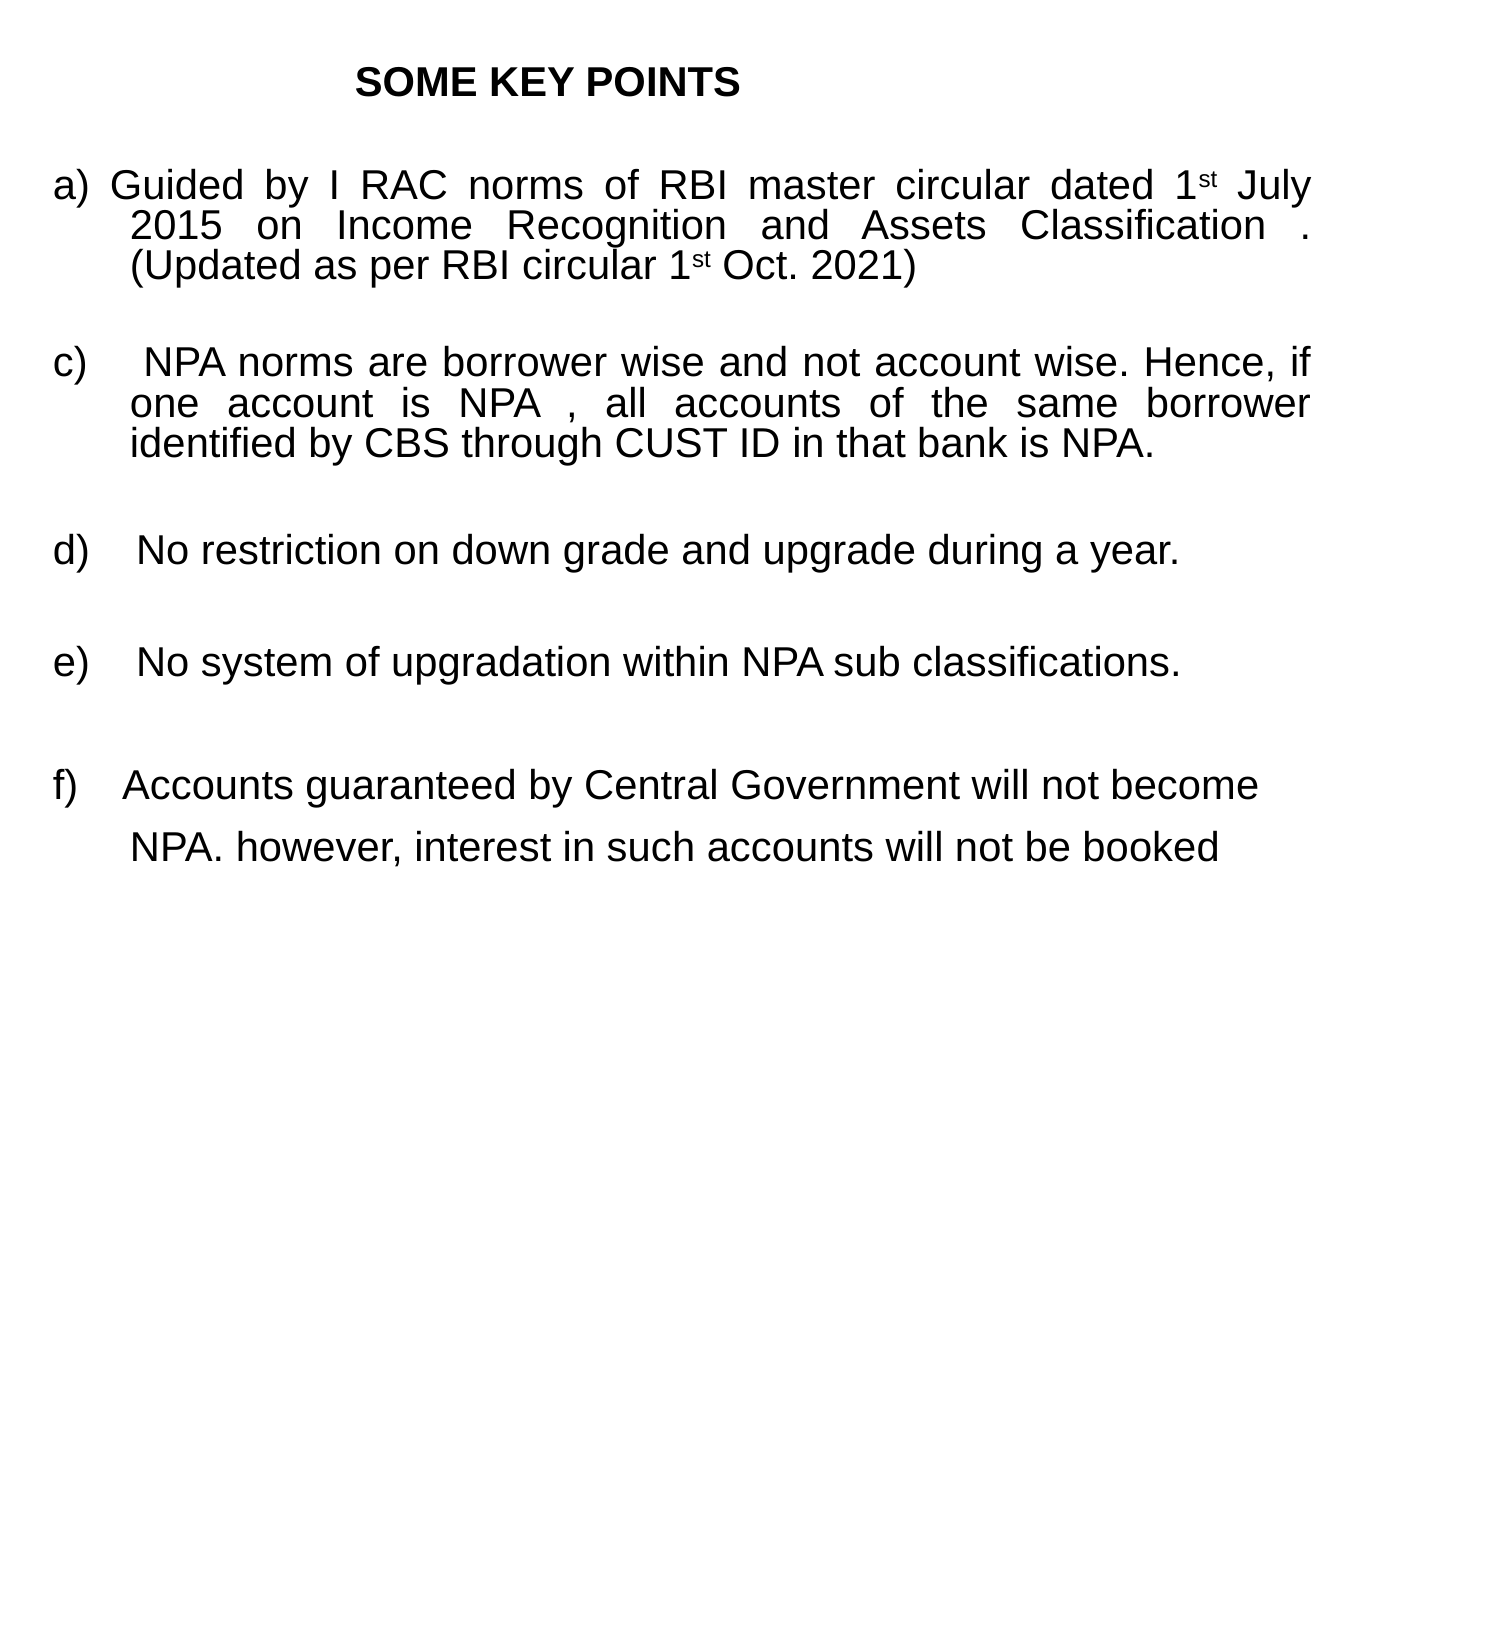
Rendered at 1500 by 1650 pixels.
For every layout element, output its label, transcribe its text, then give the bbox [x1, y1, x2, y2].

text_box a) Guided by I RAC norms of RBI master circular dated 1st July 2015 on Income Recognition and Assets Classification . (Updated as per RBI circular 1st Oct. 2021) c) NPA norms are borrower wise and not account wise. Hence, if one account is NPA , all accounts of the same borrower identified by CBS through CUST ID in that bank is NPA. d) No restriction on down grade and upgrade during a year. e) No system of upgradation within NPA sub classifications. f) Accounts guaranteed by Central Government will not become NPA. however, interest in such accounts will not be booked [52, 167, 1317, 937]
text_box SOME KEY POINTS [351, 54, 745, 93]
